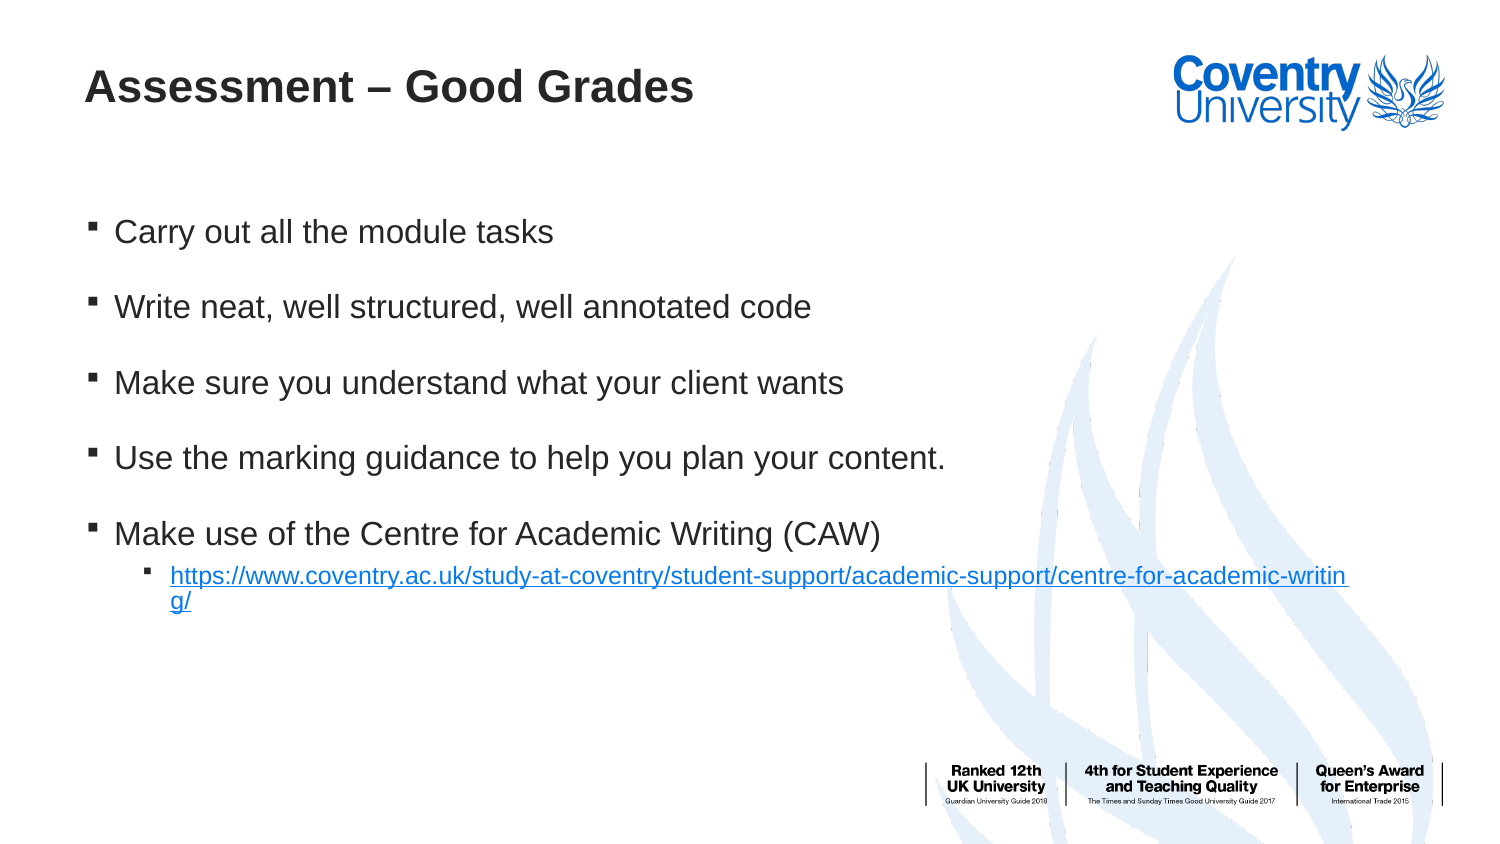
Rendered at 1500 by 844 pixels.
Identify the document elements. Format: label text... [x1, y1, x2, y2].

picture [1169, 52, 1450, 132]
title Assessment – Good Grades [68, 55, 1363, 174]
picture [900, 256, 1468, 844]
list Carry out all the module tasks Write neat, well structured, well annotated code Make sure you understand what your client wants Use the marking guidance to help you plan your content. Make use of the Centre for Academic Writing (CAW) https://www.coventry.ac.uk/study-at-coventry/student-support/academic-support/centre-for-academic-writing/ [70, 182, 1365, 810]
